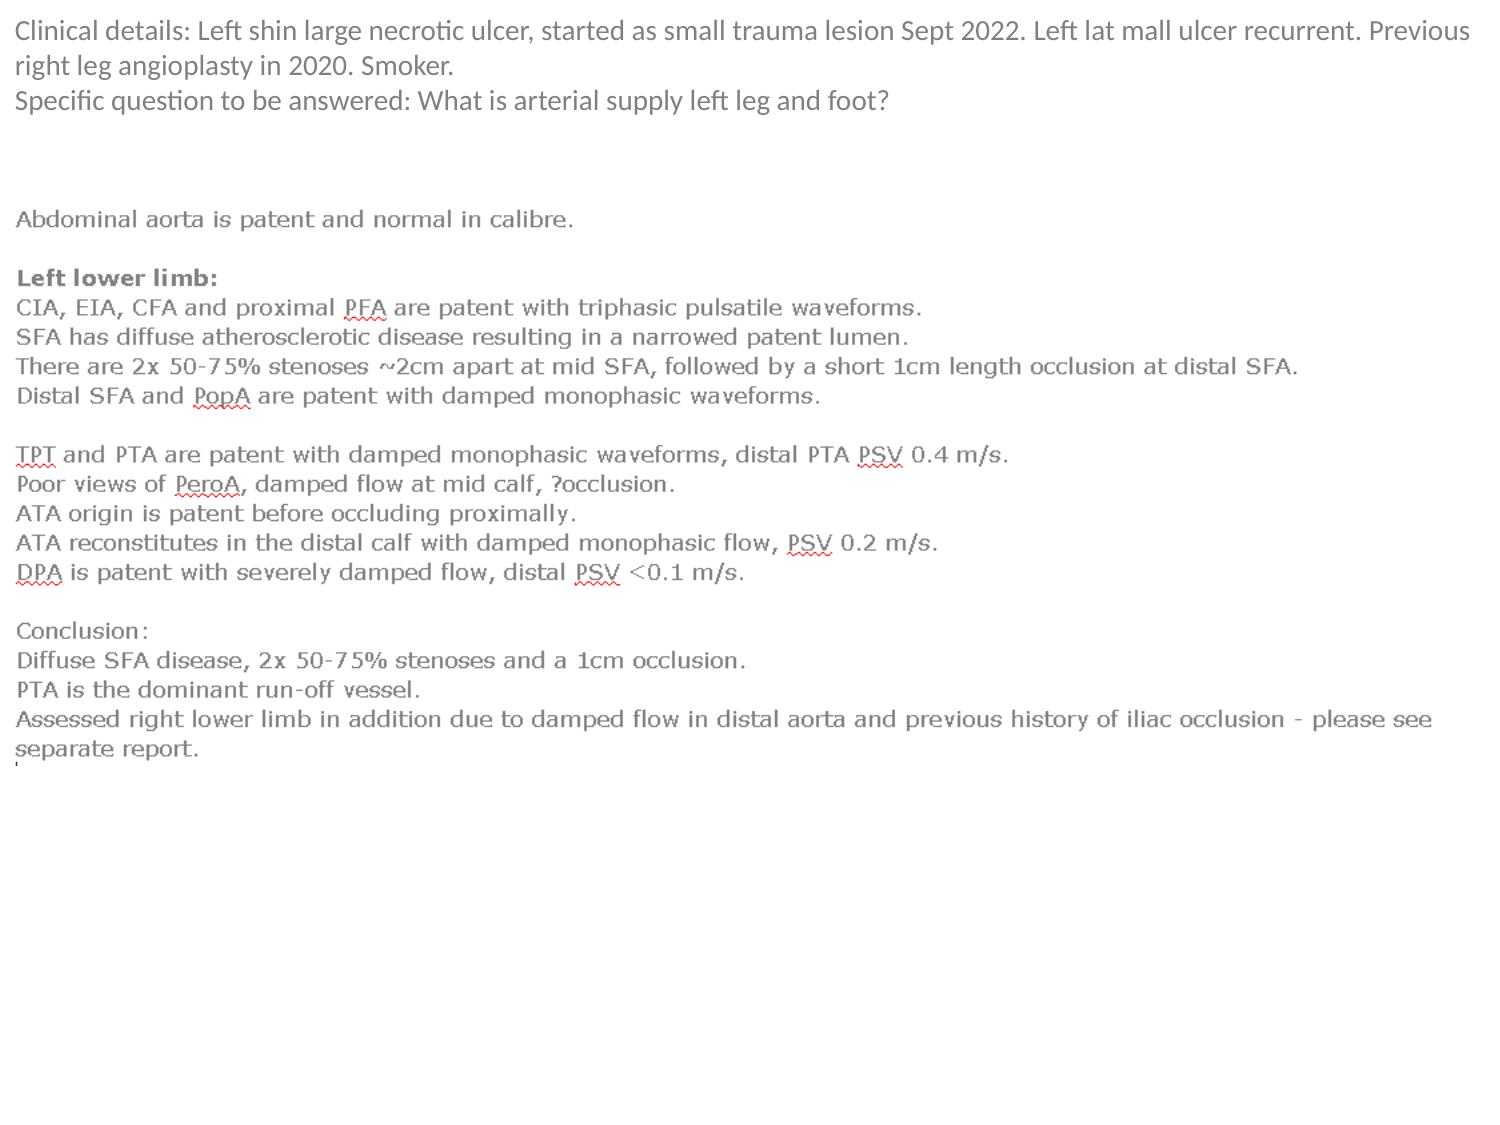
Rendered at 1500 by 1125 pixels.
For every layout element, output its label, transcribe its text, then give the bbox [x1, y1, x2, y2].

text_box Clinical details: Left shin large necrotic ulcer, started as small trauma lesion Sept 2022. Left lat mall ulcer recurrent. Previous right leg angioplasty in 2020. Smoker. Specific question to be answered: What is arterial supply left leg and foot? [0, 3, 1500, 124]
picture [12, 202, 1450, 766]
